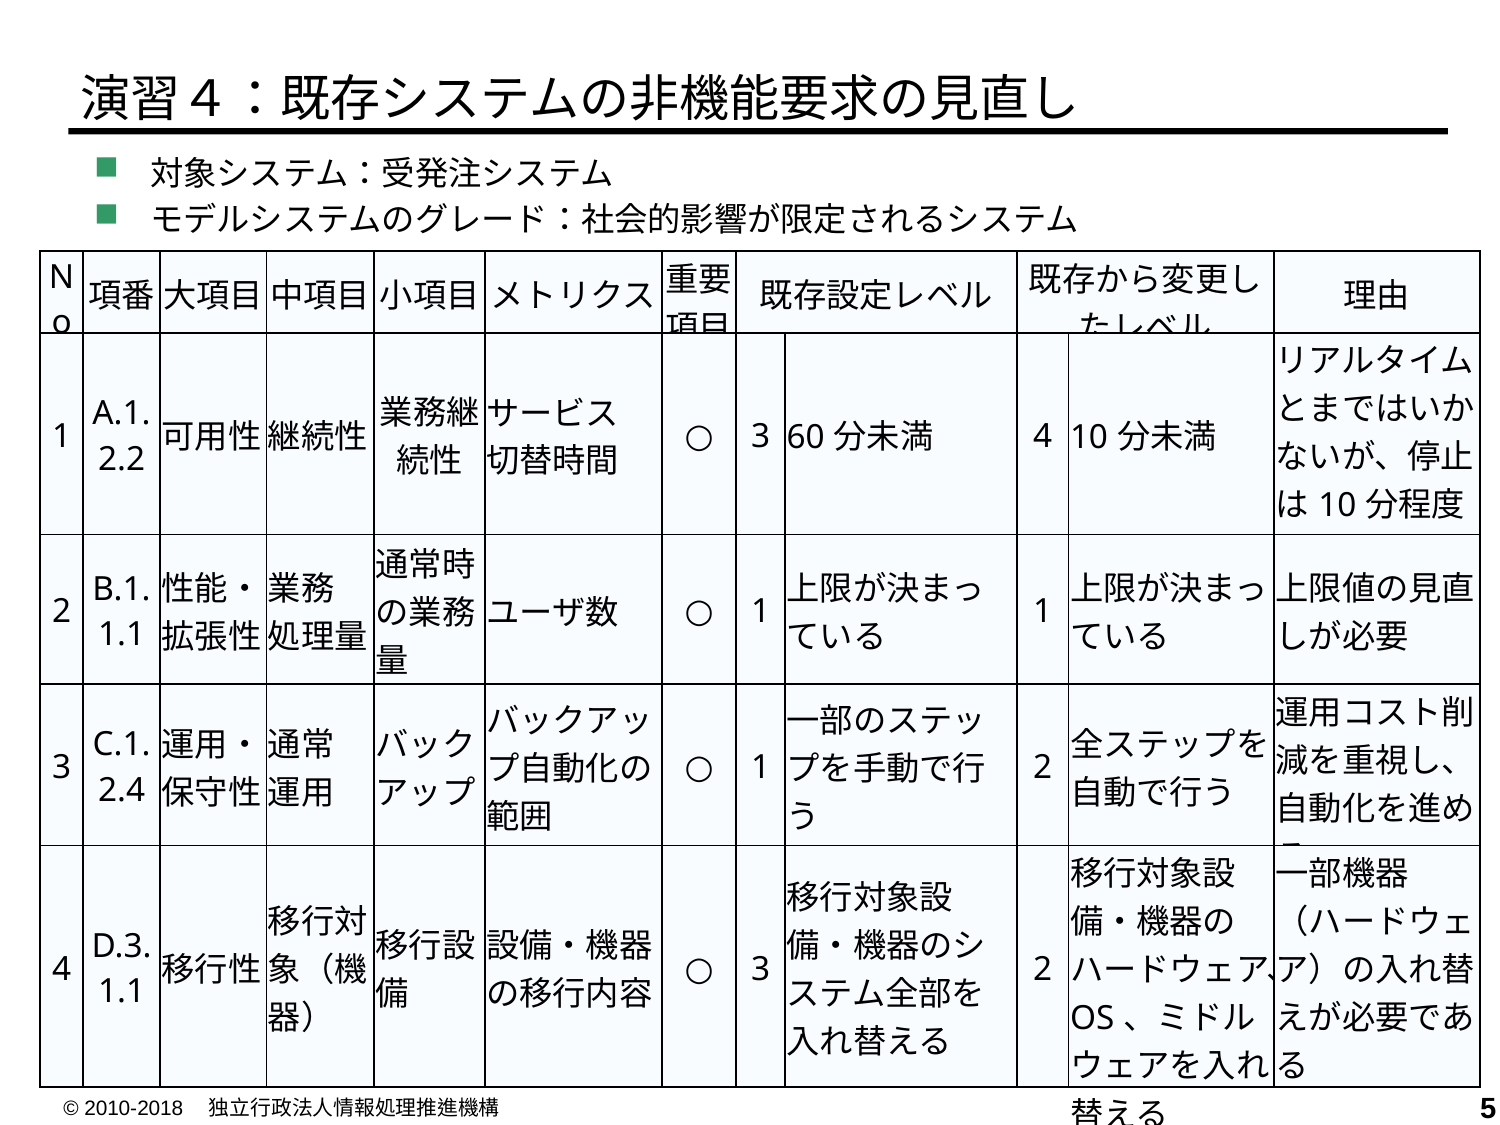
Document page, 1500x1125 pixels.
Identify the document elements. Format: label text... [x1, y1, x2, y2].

table_header 項番 [84, 252, 159, 332]
table_cell 上限が決まっている [786, 535, 1016, 683]
table_cell 4 [1018, 334, 1068, 534]
text_box 演習４：既存システムの非機能要求の見直し [66, 59, 1374, 135]
table_cell ○ [663, 685, 735, 845]
table_cell 業務 処理量 [267, 535, 373, 683]
table_cell 移行対象（機器） [267, 846, 373, 1086]
table_cell ○ [663, 535, 735, 683]
table_cell 全ステップを自動で行う [1069, 685, 1273, 845]
table_cell 3 [41, 685, 82, 845]
table_cell サービス 切替時間 [486, 334, 661, 534]
table_cell ユーザ数 [486, 535, 661, 683]
table_cell 上限が決まっている [1069, 535, 1273, 683]
table_cell 移行設備 [375, 846, 484, 1086]
table_header 理由 [1275, 252, 1479, 332]
table_cell 一部機器（ハードウェア）の入れ替えが必要である [1275, 846, 1479, 1086]
table_cell 1 [41, 334, 82, 534]
table_cell 継続性 [267, 334, 373, 534]
table_header 重要項目 [663, 252, 735, 332]
table_cell バックアップ [375, 685, 484, 845]
table_header 大項目 [161, 252, 266, 332]
table_cell 移行対象設備・機器のシステム全部を入れ替える [786, 846, 1016, 1086]
table_cell 1 [1018, 535, 1068, 683]
table_cell 移行性 [161, 846, 266, 1086]
text_box 対象システム：受発注システム モデルシステムのグレード：社会的影響が限定されるシステム [79, 144, 1480, 250]
table_cell 可用性 [161, 334, 266, 534]
table_cell 通常時の業務量 [375, 535, 484, 683]
table_cell バックアップ自動化の範囲 [486, 685, 661, 845]
table_cell 設備・機器の移行内容 [486, 846, 661, 1086]
table_cell 移行対象設備・機器のハードウェア、OS、ミドルウェアを入れ替える [1069, 846, 1273, 1086]
table_cell ○ [663, 334, 735, 534]
table_header 既存設定レベル [737, 252, 1016, 332]
table_cell 一部のステップを手動で行う [786, 685, 1016, 845]
table_header 小項目 [375, 252, 484, 332]
table_cell 1 [737, 535, 784, 683]
table_cell 運用・保守性 [161, 685, 266, 845]
table_cell C.1.2.4 [84, 685, 159, 845]
table_cell 3 [737, 846, 784, 1086]
table_cell B.1.1.1 [84, 535, 159, 683]
table_cell 3 [737, 334, 784, 534]
table_cell 運用コスト削減を重視し、自動化を進める [1275, 685, 1479, 845]
table_cell 性能・拡張性 [161, 535, 266, 683]
table_header 中項目 [267, 252, 373, 332]
table_header 既存から変更したレベル [1018, 252, 1273, 332]
table_cell 上限値の見直しが必要 [1275, 535, 1479, 683]
text_box © 2010-2018 独立行政法人情報処理推進機構 [48, 1086, 515, 1125]
table_cell リアルタイムとまではいかないが、停止は10分程度にしたい [1275, 334, 1479, 534]
table_cell 通常 運用 [267, 685, 373, 845]
table_cell D.3.1.1 [84, 846, 159, 1086]
table_header No [41, 252, 82, 332]
table_cell 業務継続性 [375, 334, 484, 534]
table_cell 4 [41, 846, 82, 1086]
table_cell 60分未満 [786, 334, 1016, 534]
table_cell 10分未満 [1069, 334, 1273, 534]
table_header メトリクス [486, 252, 661, 332]
table_cell ○ [663, 846, 735, 1086]
table_cell 1 [737, 685, 784, 845]
table_cell 2 [41, 535, 82, 683]
table_cell A.1.2.2 [84, 334, 159, 534]
table_cell 2 [1018, 846, 1068, 1086]
table_cell 2 [1018, 685, 1068, 845]
